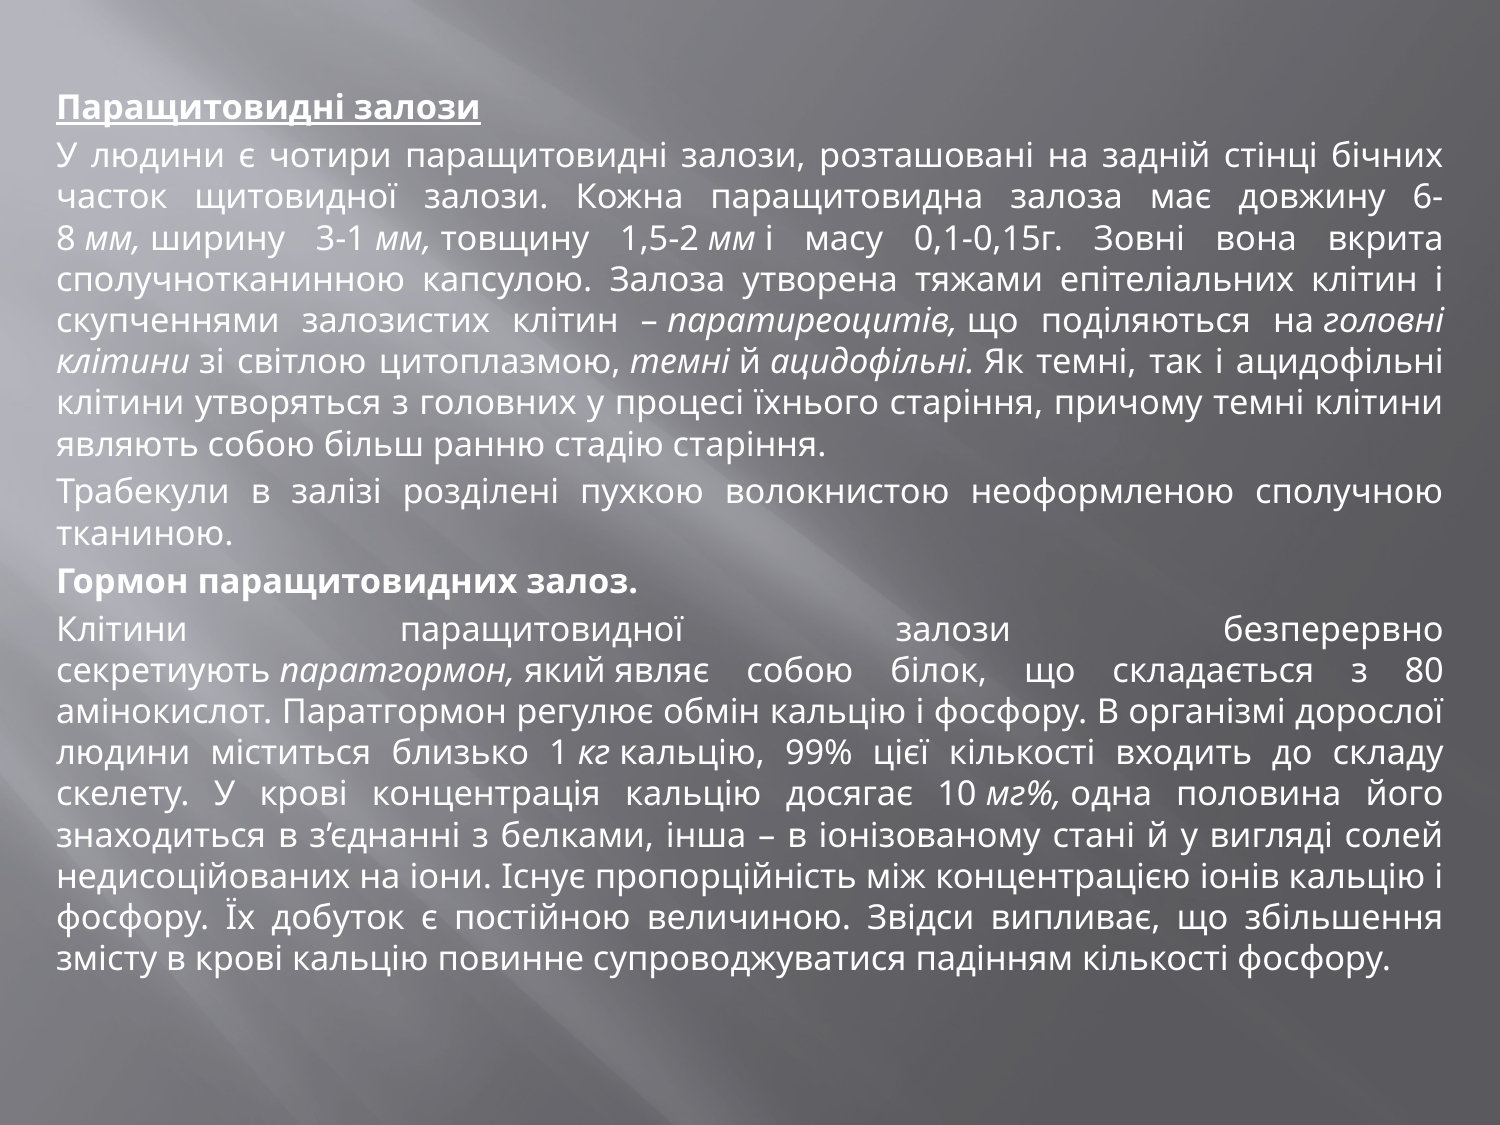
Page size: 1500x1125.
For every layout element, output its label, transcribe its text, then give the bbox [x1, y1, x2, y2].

subtitle Паращитовидні залози У людини є чотири паращитовидні залози, розташовані на задній стінці бічних часток щитовидної залози. Кожна паращитовидна залоза має довжину 6-8 мм, ширину 3-1 мм, товщину 1,5-2 мм і масу 0,1-0,15г. Зовні вона вкрита сполучнотканинною капсулою. Залоза утворена тяжами епітеліальних клітин і скупченнями залозистих клітин – паратиреоцитів, що поділяються на головні клітини зі світлою цитоплазмою, темні й ацидофільні. Як темні, так і ацидофільні клітини утворяться з головних у процесі їхнього старіння, причому темні клітини являють собою більш ранню стадію старіння. Трабекули в залізі розділені пухкою волокнистою неоформленою сполучною тканиною. Гормон паращитовидних залоз. Клітини паращитовидної залози безперервно секретиують паратгормон, який являє собою білок, що складається з 80 амінокислот. Паратгормон регулює обмін кальцію і фосфору. В організмі дорослої людини міститься близько 1 кг кальцію, 99% цієї кількості входить до складу скелету. У крові концентрація кальцію досягає 10 мг%, одна половина його знаходиться в з’єднанні з белками, інша – в іонізованому стані й у вигляді солей недисоційованих на іони. Існує пропорційність між концентрацією іонів кальцію і фосфору. Їх добуток є постійною величиною. Звідси випливає, що збільшення змісту в крові кальцію повинне супроводжуватися падінням кількості фосфору. [41, 78, 1459, 988]
